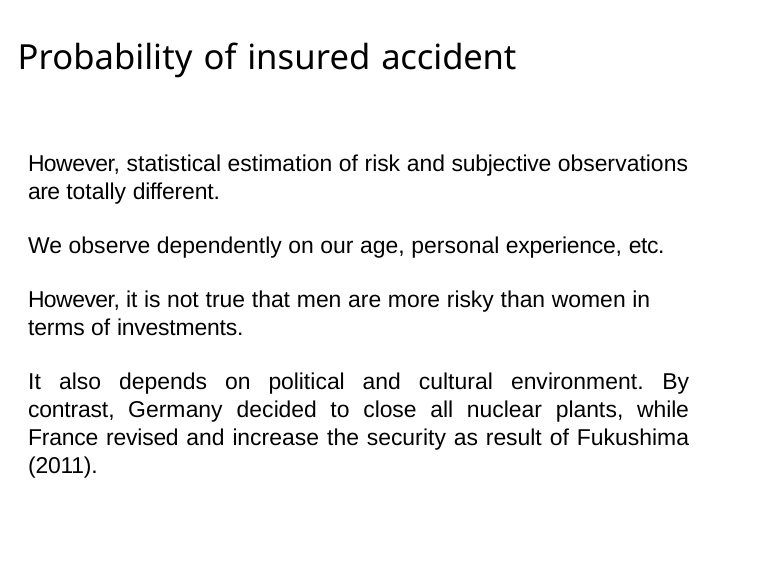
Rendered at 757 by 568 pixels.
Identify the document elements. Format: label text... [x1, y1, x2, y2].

title Probability of insured accident [0, 0, 756, 103]
text_box However, statistical estimation of risk and subjective observations are totally different. We observe dependently on our age, personal experience, etc. However, it is not true that men are more risky than women in terms of investments. It also depends on political and cultural environment. By contrast, Germany decided to close all nuclear plants, while France revised and increase the security as result of Fukushima (2011). [26, 146, 726, 478]
